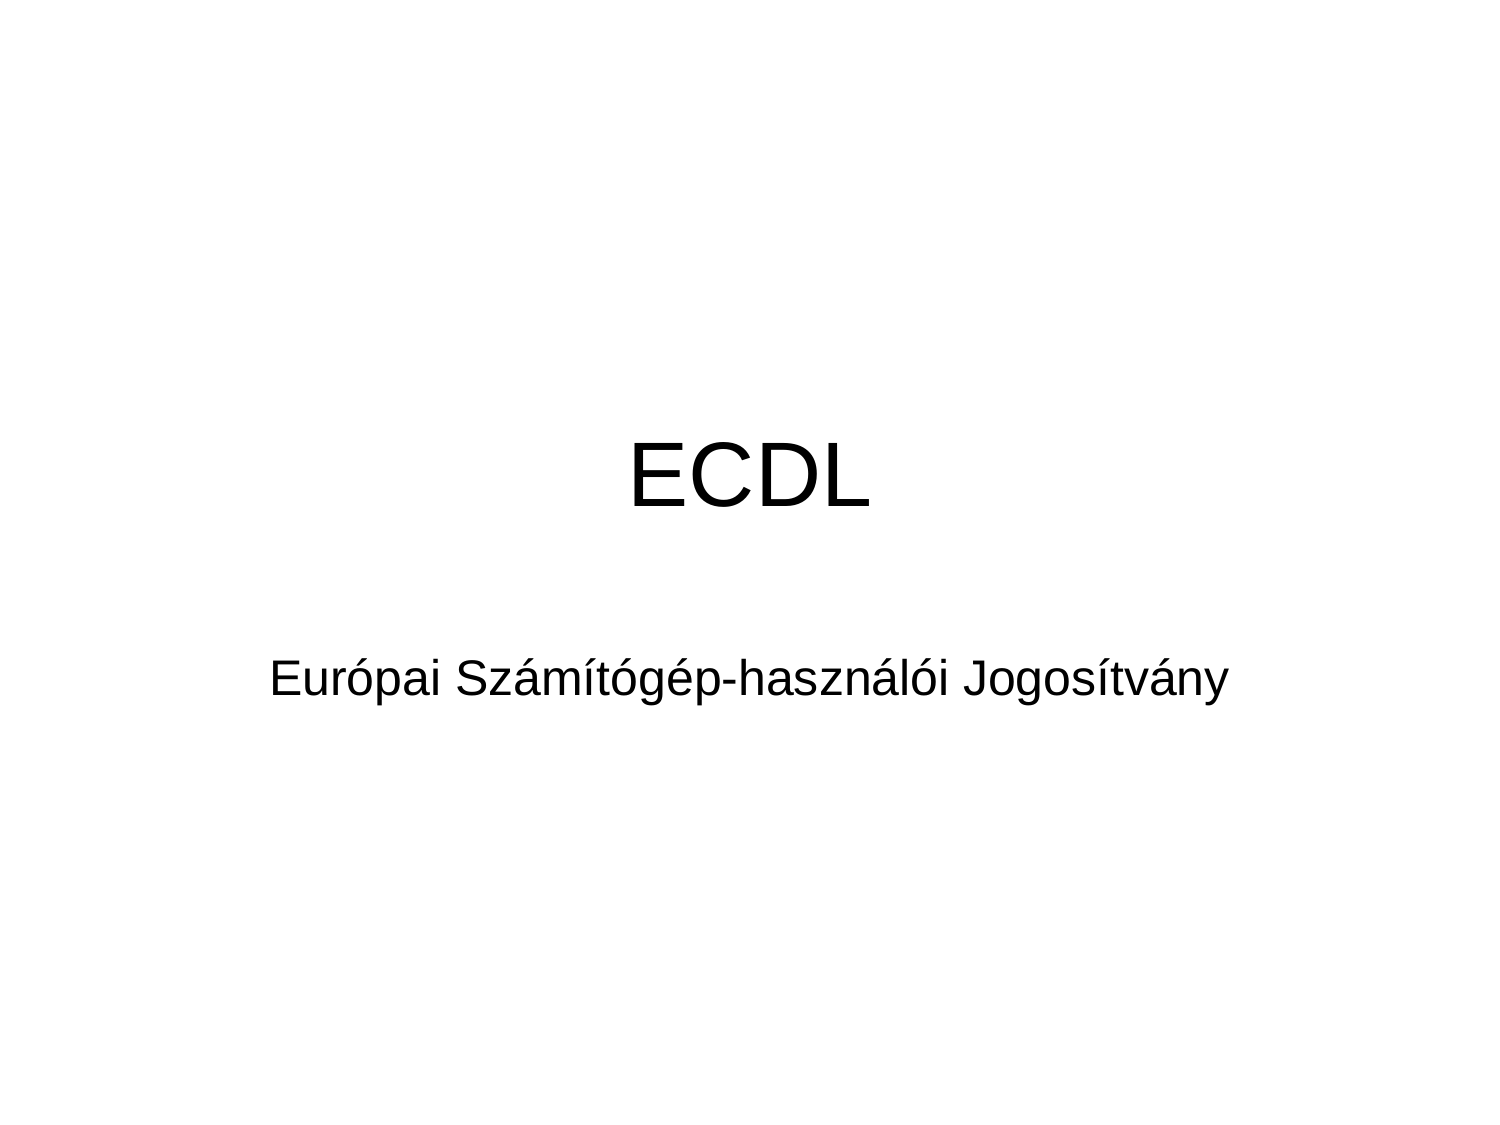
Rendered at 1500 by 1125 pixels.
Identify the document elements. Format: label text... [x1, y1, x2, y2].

title ECDL [112, 349, 1388, 591]
subtitle Európai Számítógép-használói Jogosítvány [224, 637, 1276, 926]
